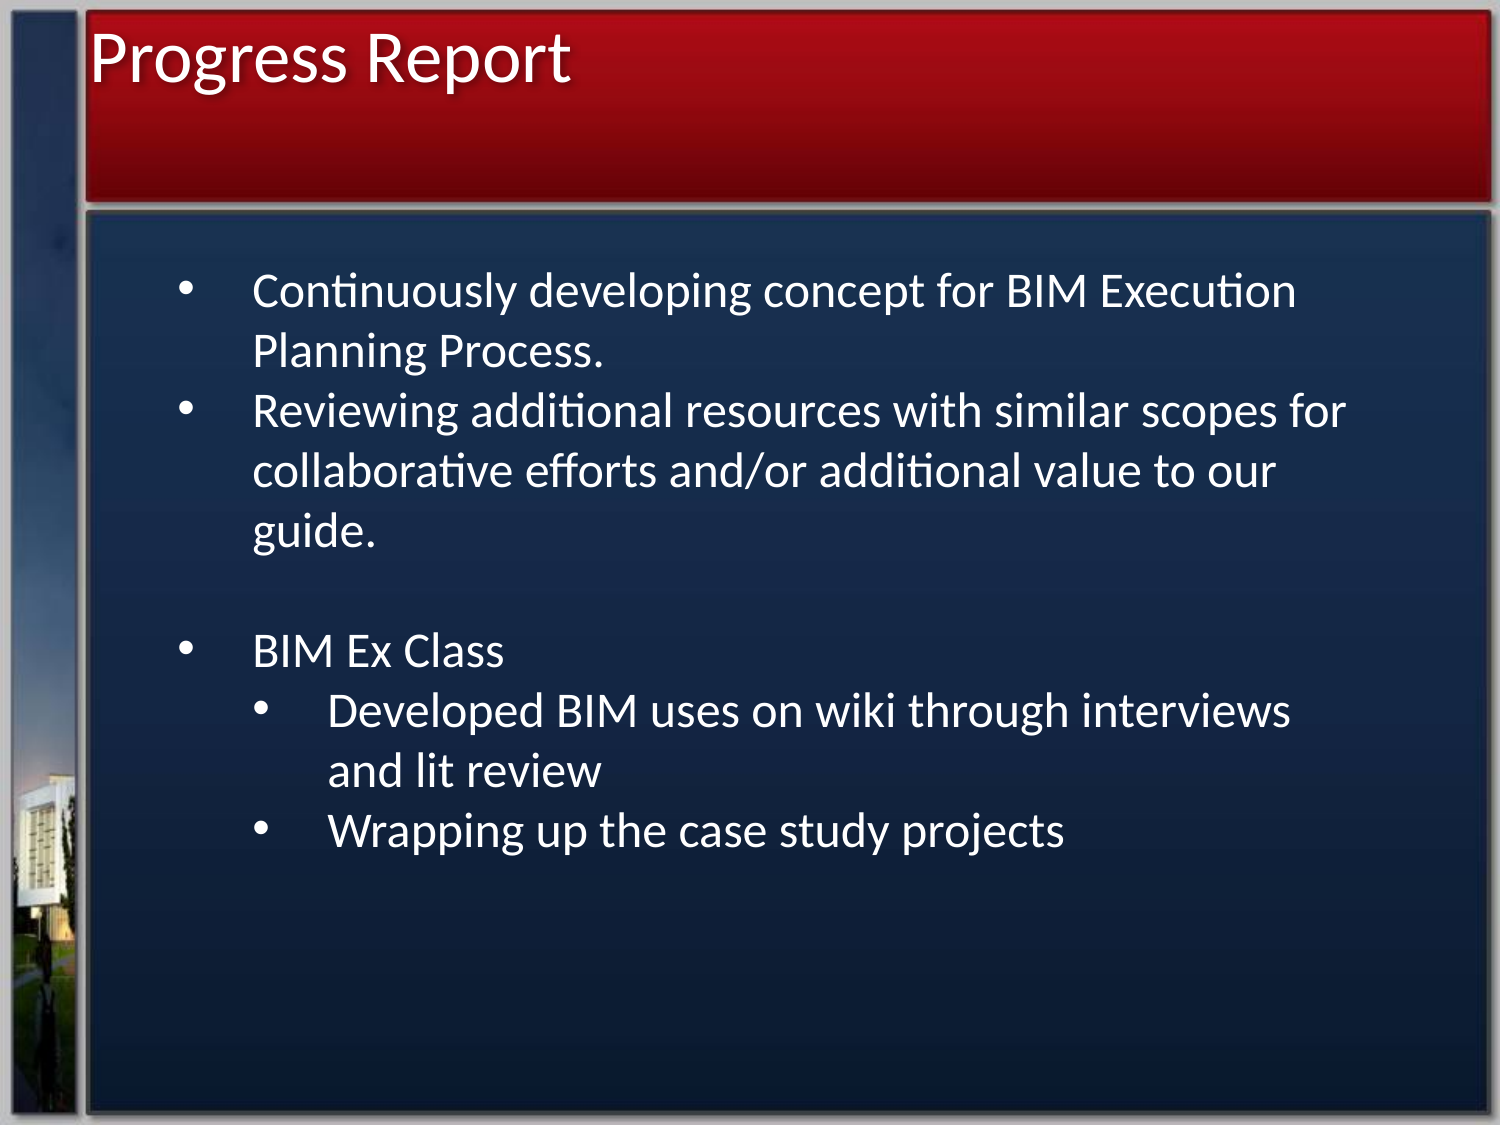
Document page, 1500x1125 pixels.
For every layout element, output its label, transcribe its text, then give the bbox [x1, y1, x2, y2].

text_box Progress Report [74, 0, 963, 105]
picture [0, 0, 1500, 1125]
text_box Continuously developing concept for BIM Execution Planning Process. Reviewing additional resources with similar scopes for collaborative efforts and/or additional value to our guide. BIM Ex Class Developed BIM uses on wiki through interviews and lit review Wrapping up the case study projects [87, 200, 1388, 865]
